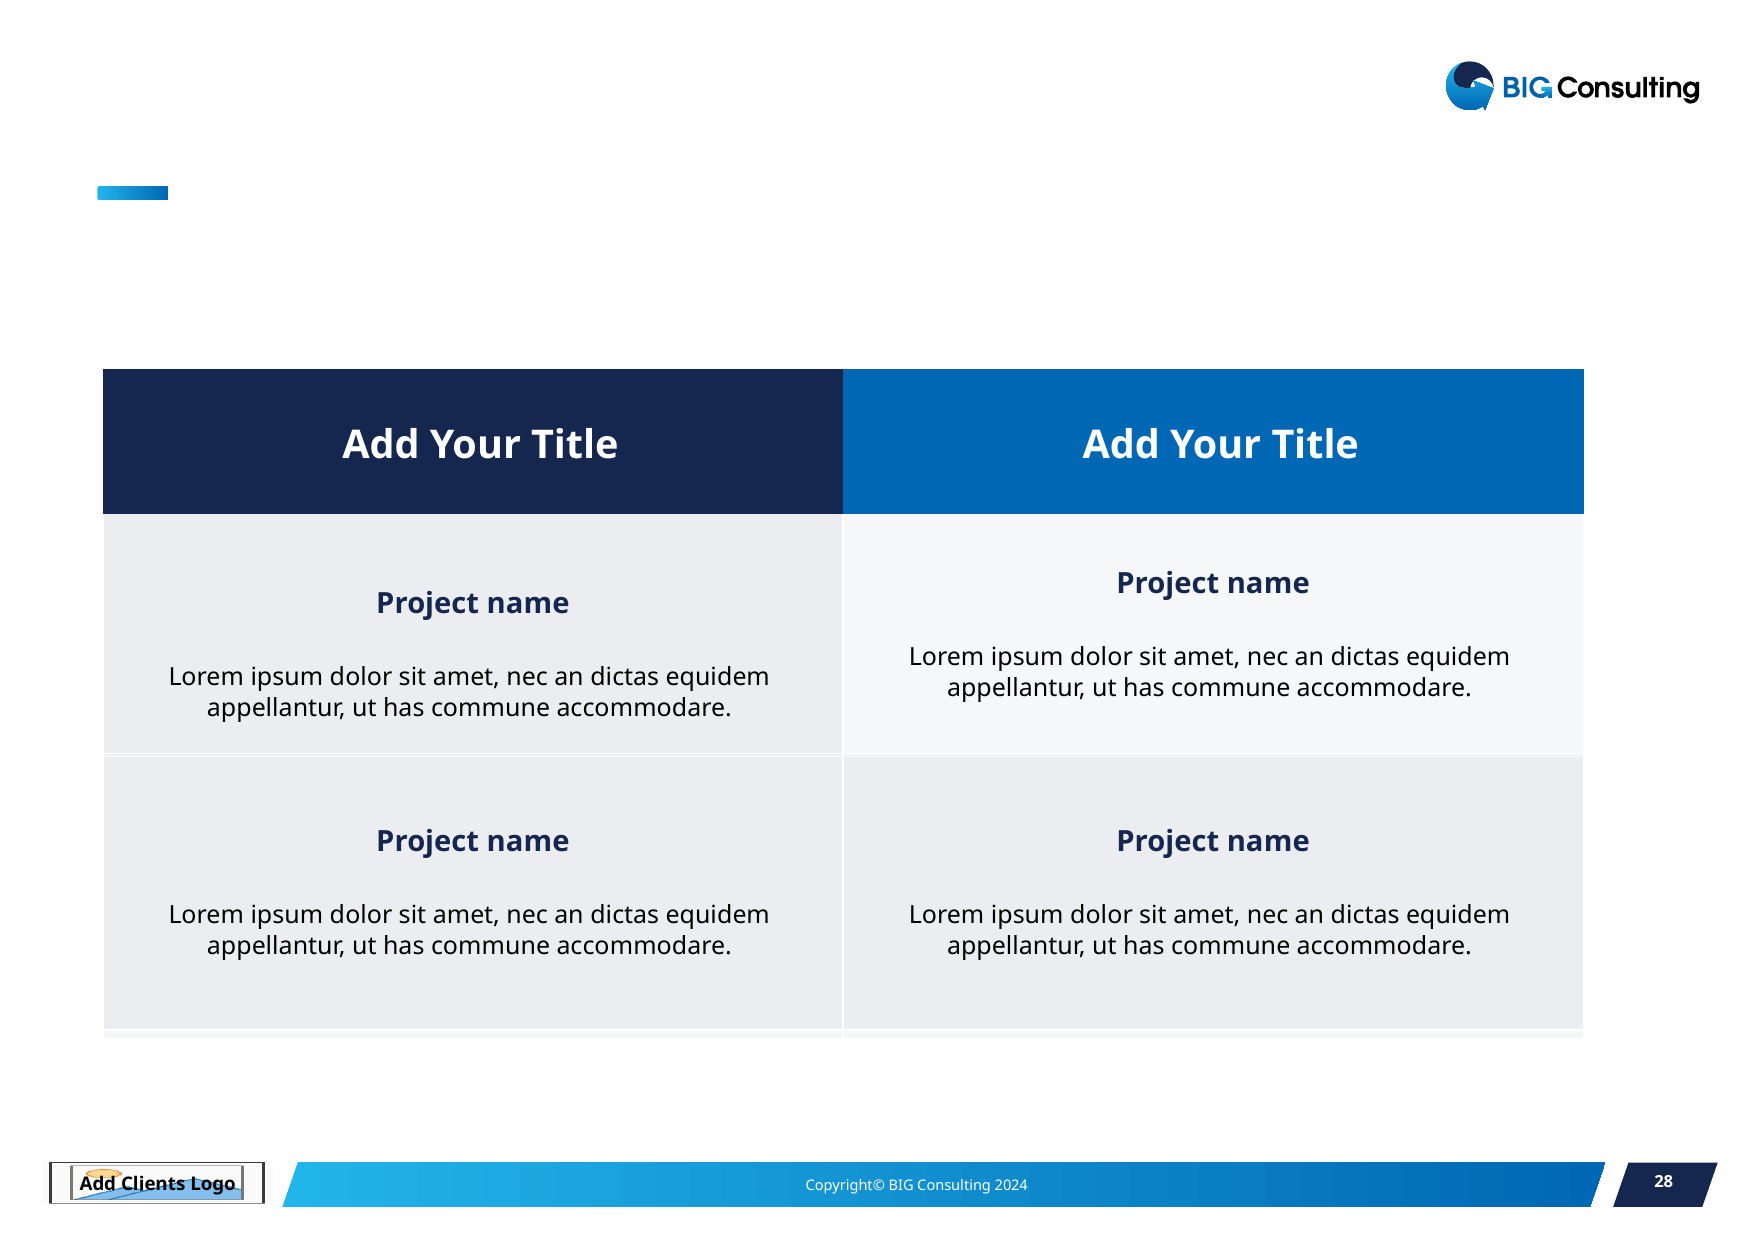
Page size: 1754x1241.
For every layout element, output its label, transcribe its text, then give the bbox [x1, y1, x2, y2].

table_header Add Your Title [103, 375, 843, 514]
table_header Add Your Title [843, 375, 1584, 514]
table_cell Project name Lorem ipsum dolor sit amet, nec an dictas equidem appellantur, ut has commune accommodare. [844, 514, 1583, 753]
table_cell Project name Lorem ipsum dolor sit amet, nec an dictas equidem appellantur, ut has commune accommodare. [844, 754, 1583, 1029]
table_cell Project name Lorem ipsum dolor sit amet, nec an dictas equidem appellantur, ut has commune accommodare. [104, 514, 842, 753]
table_cell Project name Lorem ipsum dolor sit amet, nec an dictas equidem appellantur, ut has commune accommodare. [104, 754, 842, 1029]
slide_number 28 [1625, 1167, 1703, 1198]
picture [42, 1160, 273, 1205]
